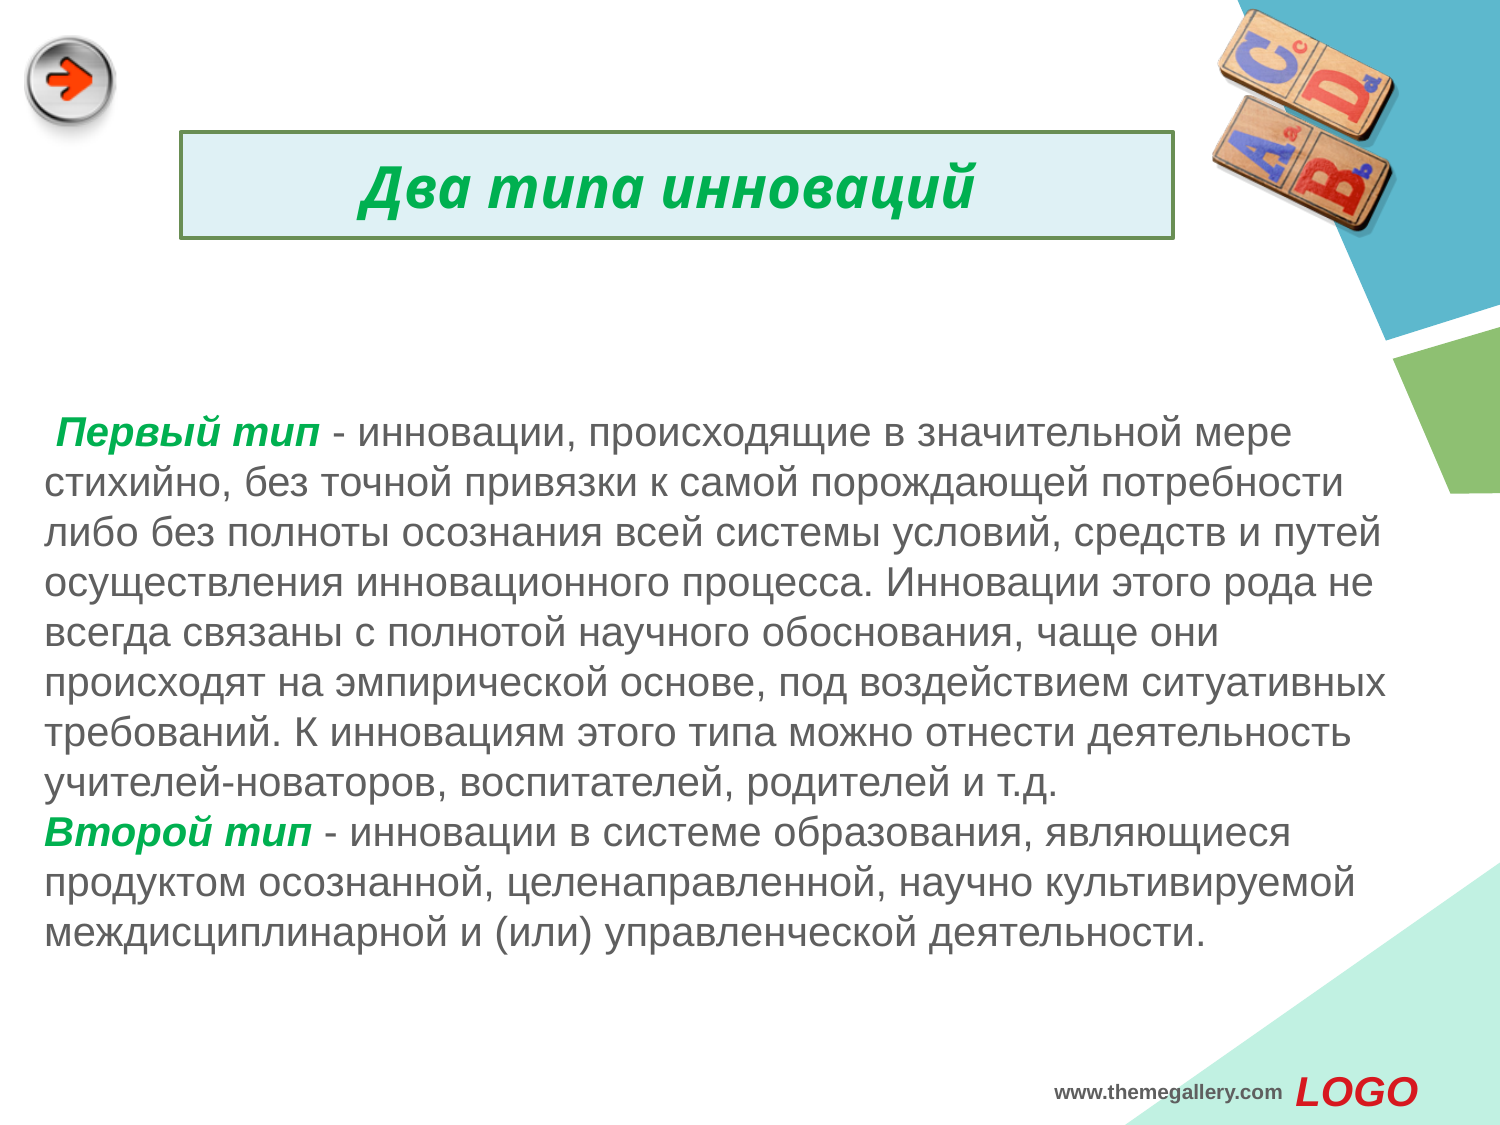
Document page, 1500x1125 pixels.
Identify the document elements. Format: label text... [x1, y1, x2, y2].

picture [1212, 8, 1399, 238]
picture [24, 35, 118, 150]
text_box Два типа инноваций [179, 130, 1175, 240]
footer www.themegallery.com [947, 1071, 1298, 1112]
text_box Первый тип - инновации, происходящие в значительной мере стихийно, без точной привязки к самой порождающей потребности либо без полноты осознания всей системы условий, средств и путей осуществления инновационного процесса. Инновации этого рода не всегда связаны с полнотой научного обоснования, чаще они происходят на эмпирической основе, под воздействием ситуативных требований. К инновациям этого типа можно отнести деятельность учителей-новаторов, воспитателей, родителей и т.д. Второй тип - инновации в системе образования, являющиеся продуктом осознанной, целенаправленной, научно культивируемой междисциплинарной и (или) управленческой деятельности. [29, 397, 1412, 963]
